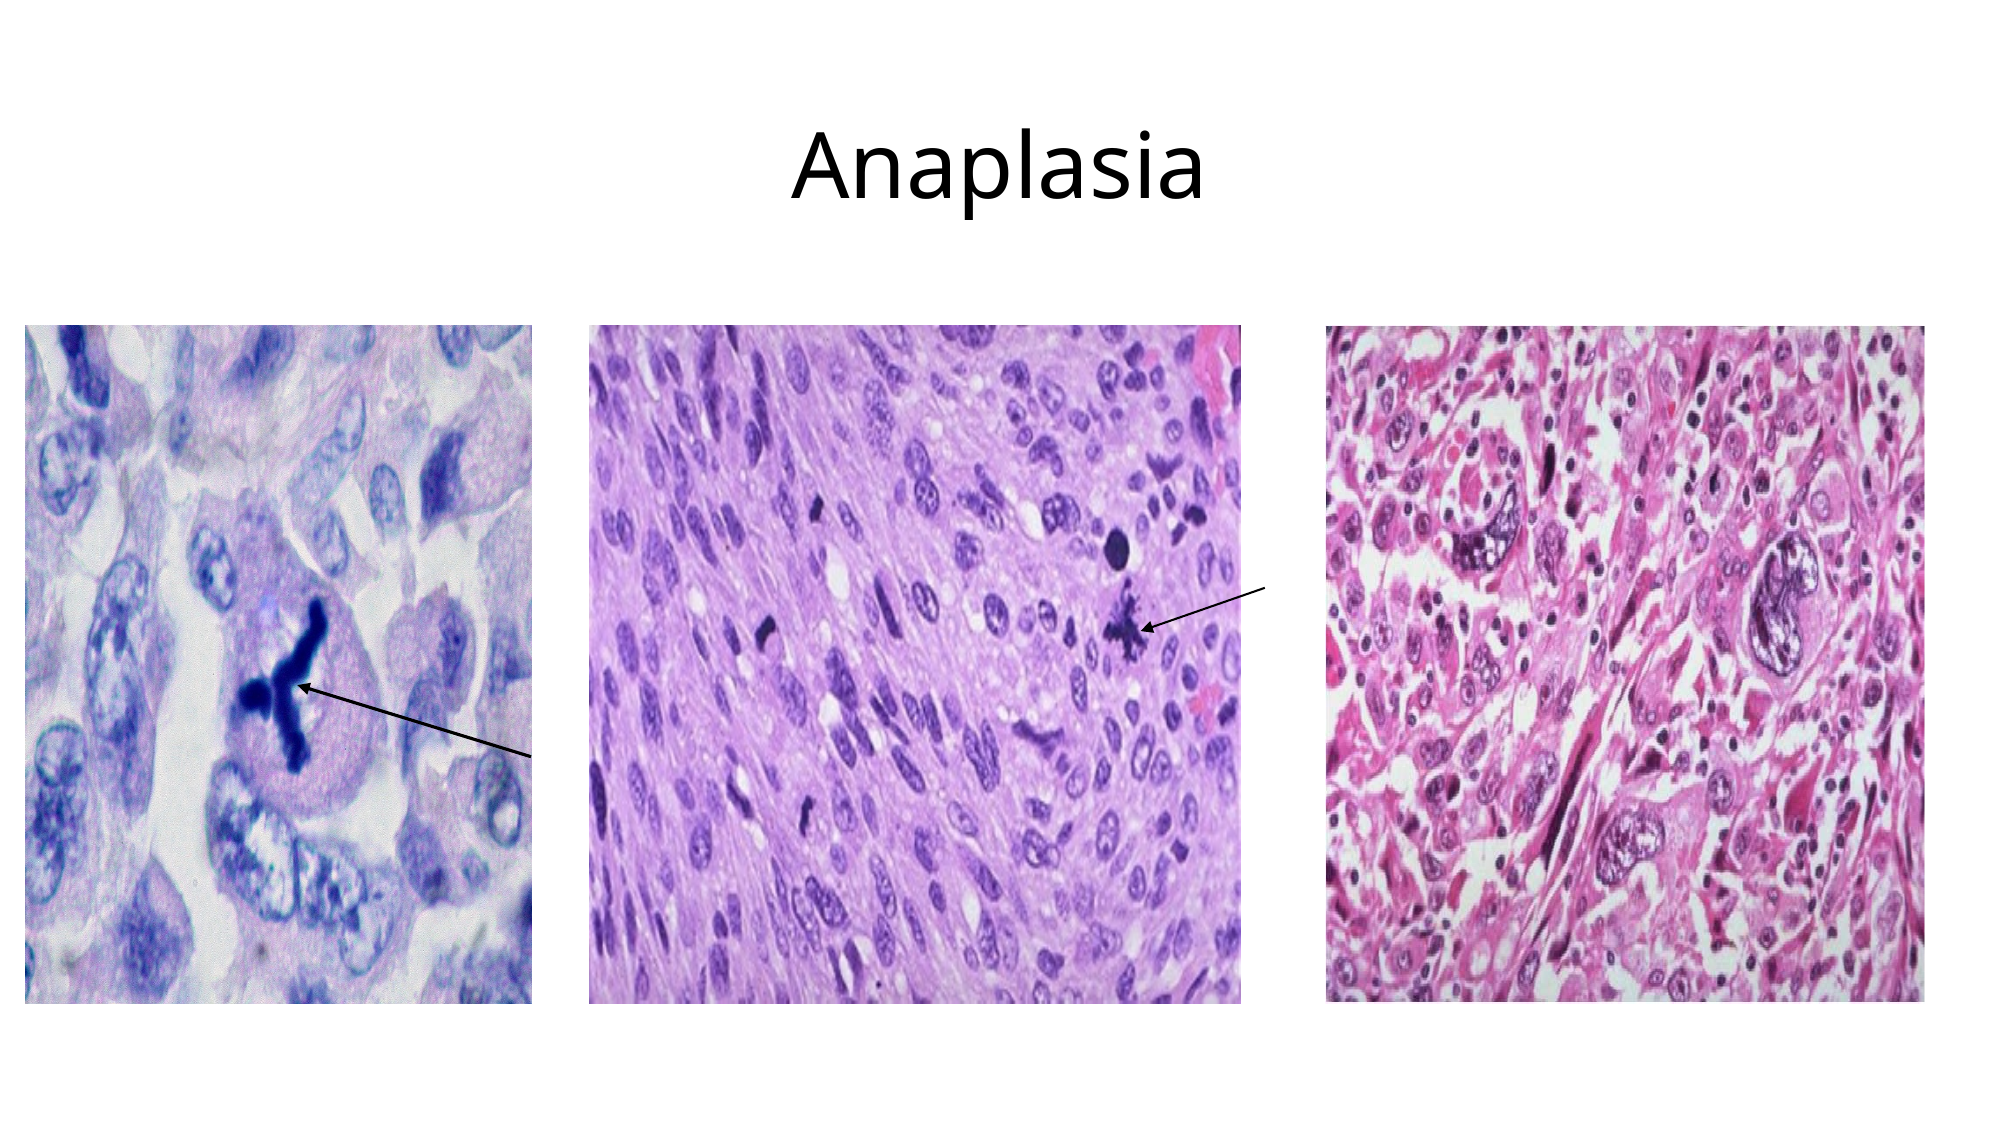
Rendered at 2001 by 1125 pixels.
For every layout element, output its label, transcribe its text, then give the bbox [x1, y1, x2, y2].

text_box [1140, 587, 1265, 631]
picture [25, 325, 532, 1004]
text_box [297, 685, 532, 757]
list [589, 325, 1241, 1004]
picture [1325, 325, 1925, 1004]
title Anaplasia [137, 59, 1863, 278]
